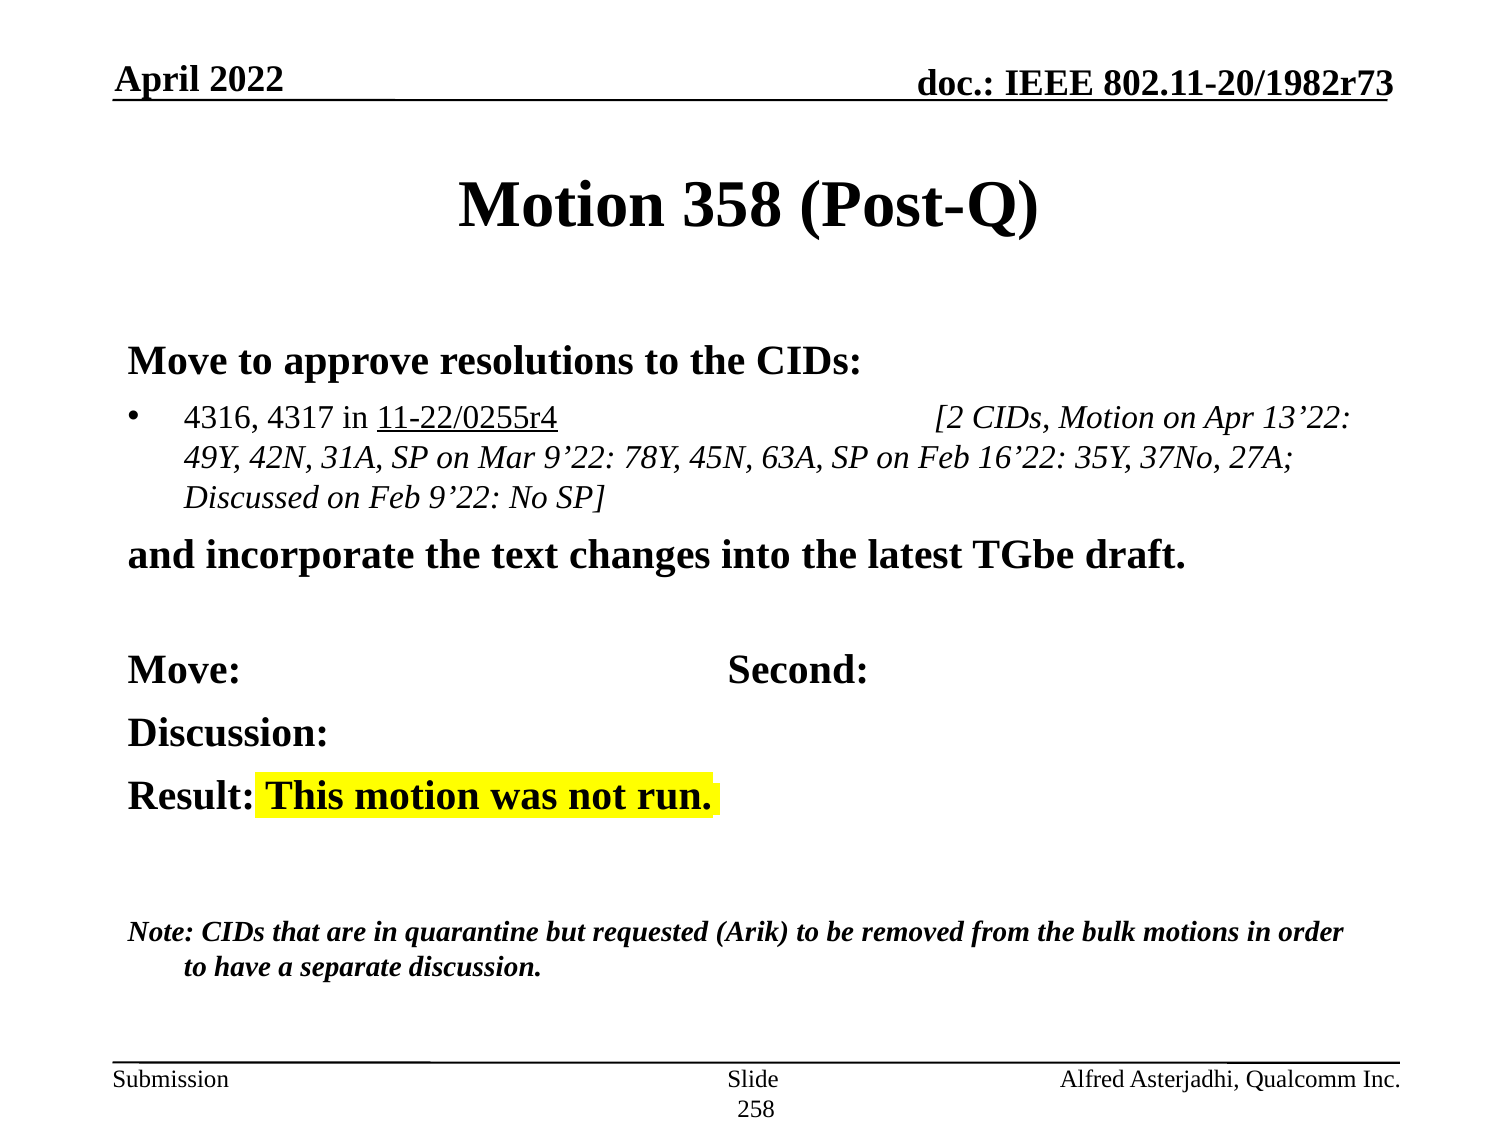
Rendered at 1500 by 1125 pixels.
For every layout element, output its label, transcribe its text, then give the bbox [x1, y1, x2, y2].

slide_number Slide 258 [712, 1061, 800, 1123]
footer Alfred Asterjadhi, Qualcomm Inc. [878, 1061, 1402, 1093]
title Motion 358 (Post-Q) [112, 112, 1388, 288]
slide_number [114, 54, 423, 100]
list Move to approve resolutions to the CIDs: 4316, 4317 in 11-22/0255r4 [2 CIDs, Motion on Apr 13’22: 49Y, 42N, 31A, SP on Mar 9’22: 78Y, 45N, 63A, SP on Feb 16’22: 35Y, 37No, 27A; Discussed on Feb 9’22: No SP] and incorporate the text changes into the latest TGbe draft. Move: Second: Discussion: Result: This motion was not run. Note: CIDs that are in quarantine but requested (Arik) to be removed from the bulk motions in order to have a separate discussion. [112, 324, 1388, 1000]
